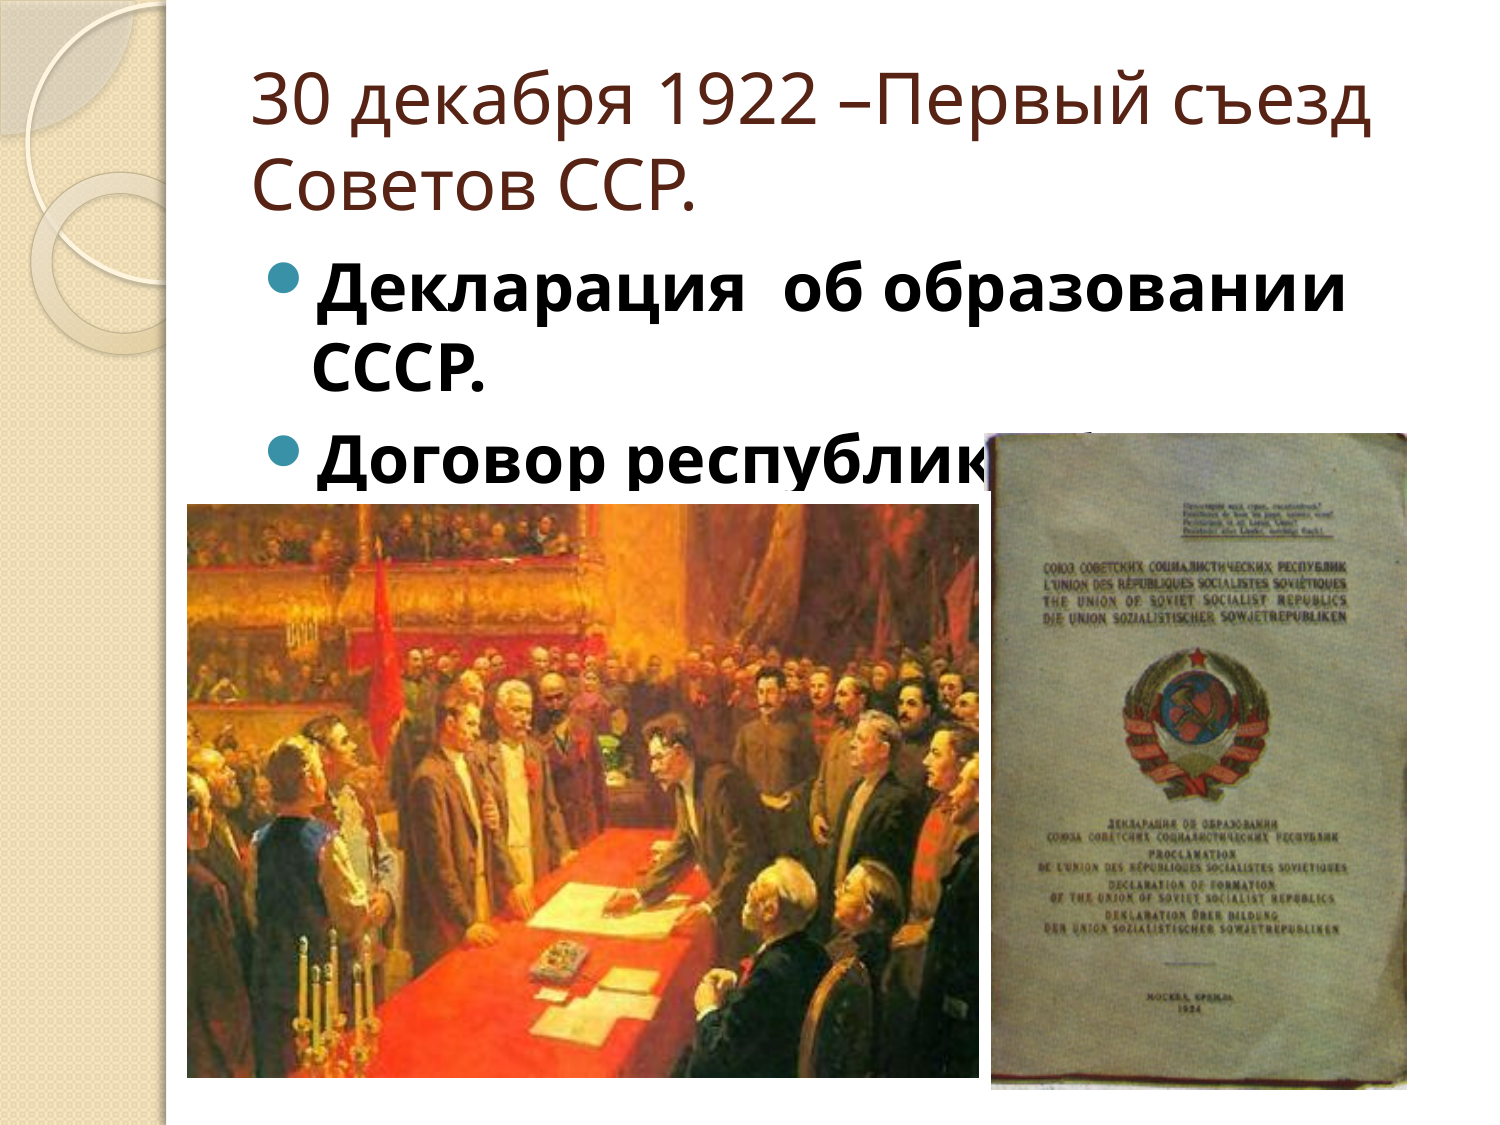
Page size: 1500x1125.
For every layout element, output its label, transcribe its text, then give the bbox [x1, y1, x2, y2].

title 30 декабря 1922 –Первый съезд Советов ССР. [235, 45, 1466, 233]
list Декларация об образовании СССР. Договор республик об образовании СССР. [235, 237, 1466, 1025]
picture [187, 503, 980, 1079]
picture [984, 433, 1407, 1091]
